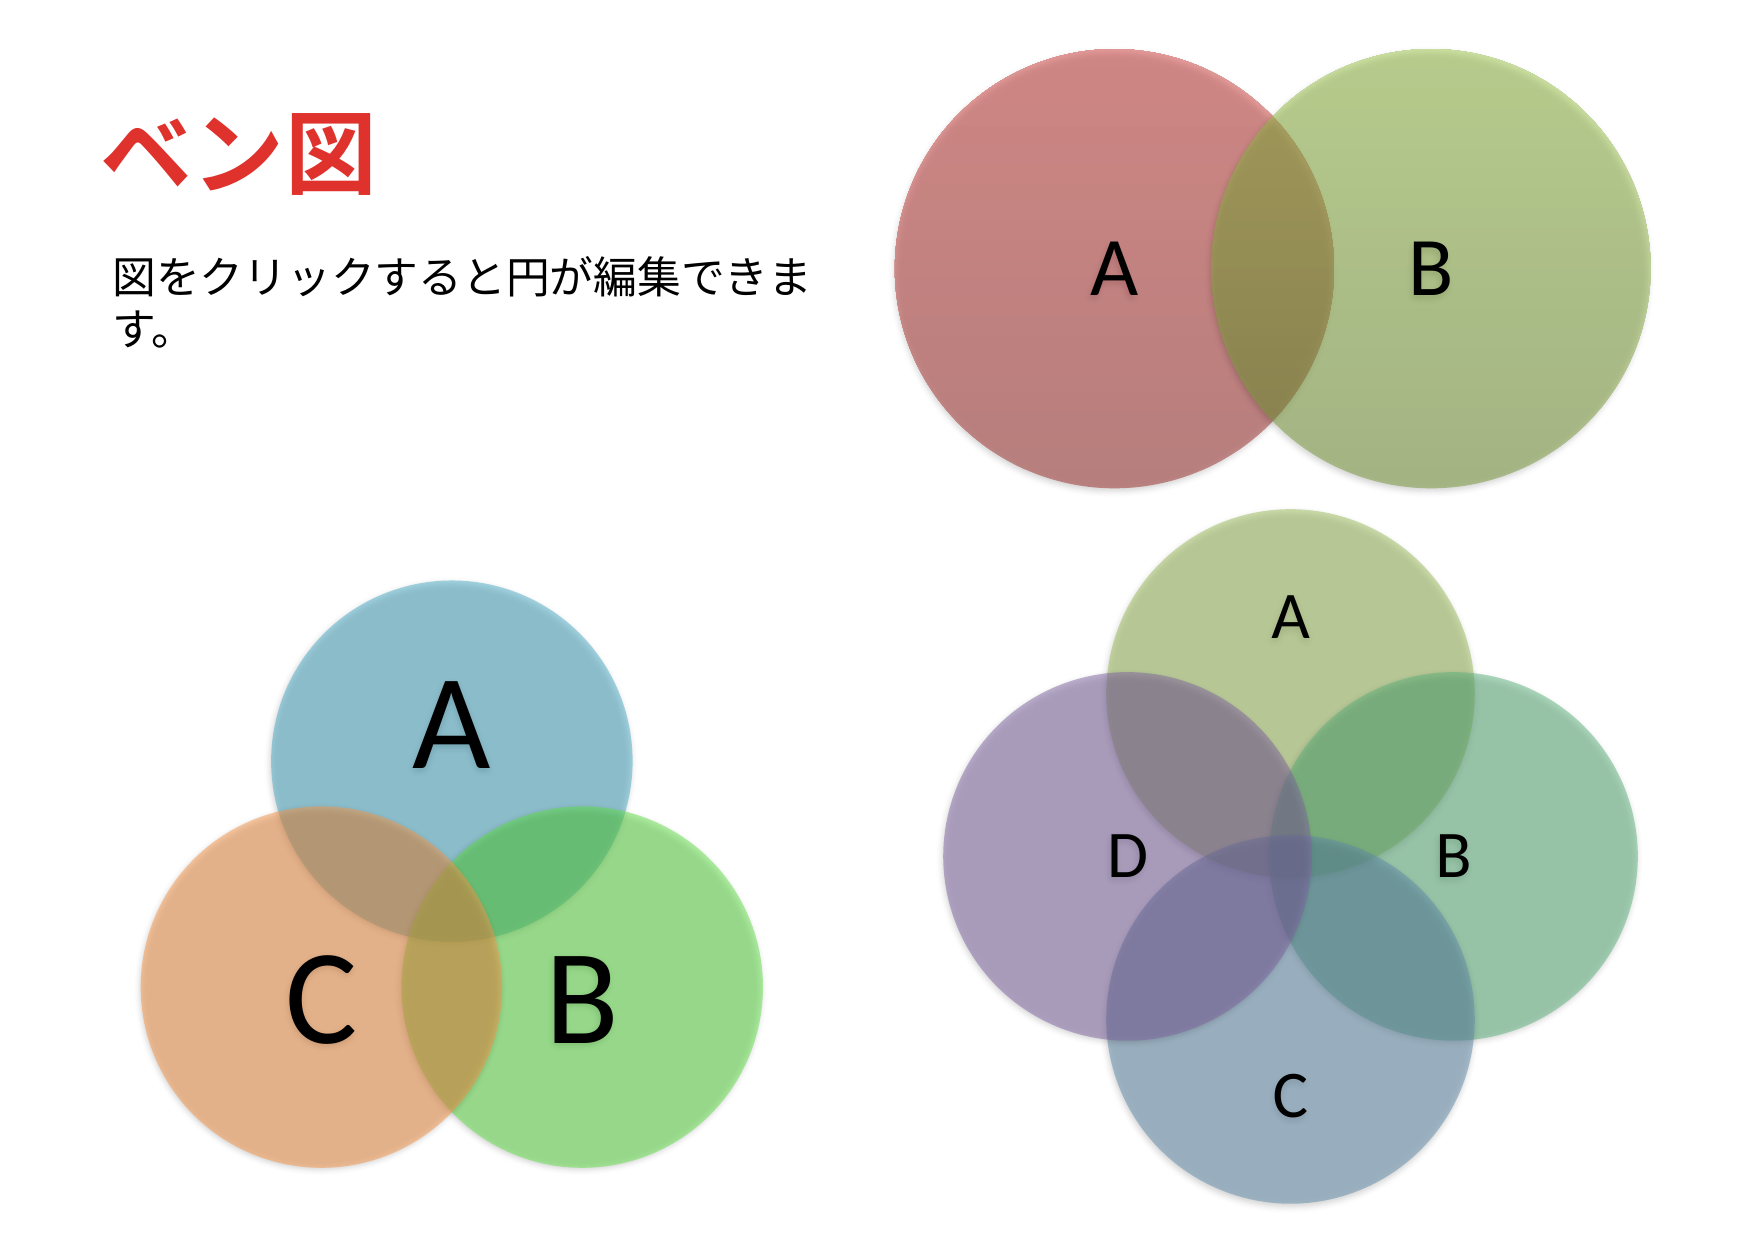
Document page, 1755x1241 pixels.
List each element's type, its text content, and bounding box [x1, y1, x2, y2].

text_box 図をクリックすると円が編集できます。 [97, 242, 854, 362]
text_box ベン図 [85, 88, 665, 214]
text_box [853, 501, 1728, 1212]
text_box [61, 572, 842, 1176]
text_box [876, 41, 1669, 497]
